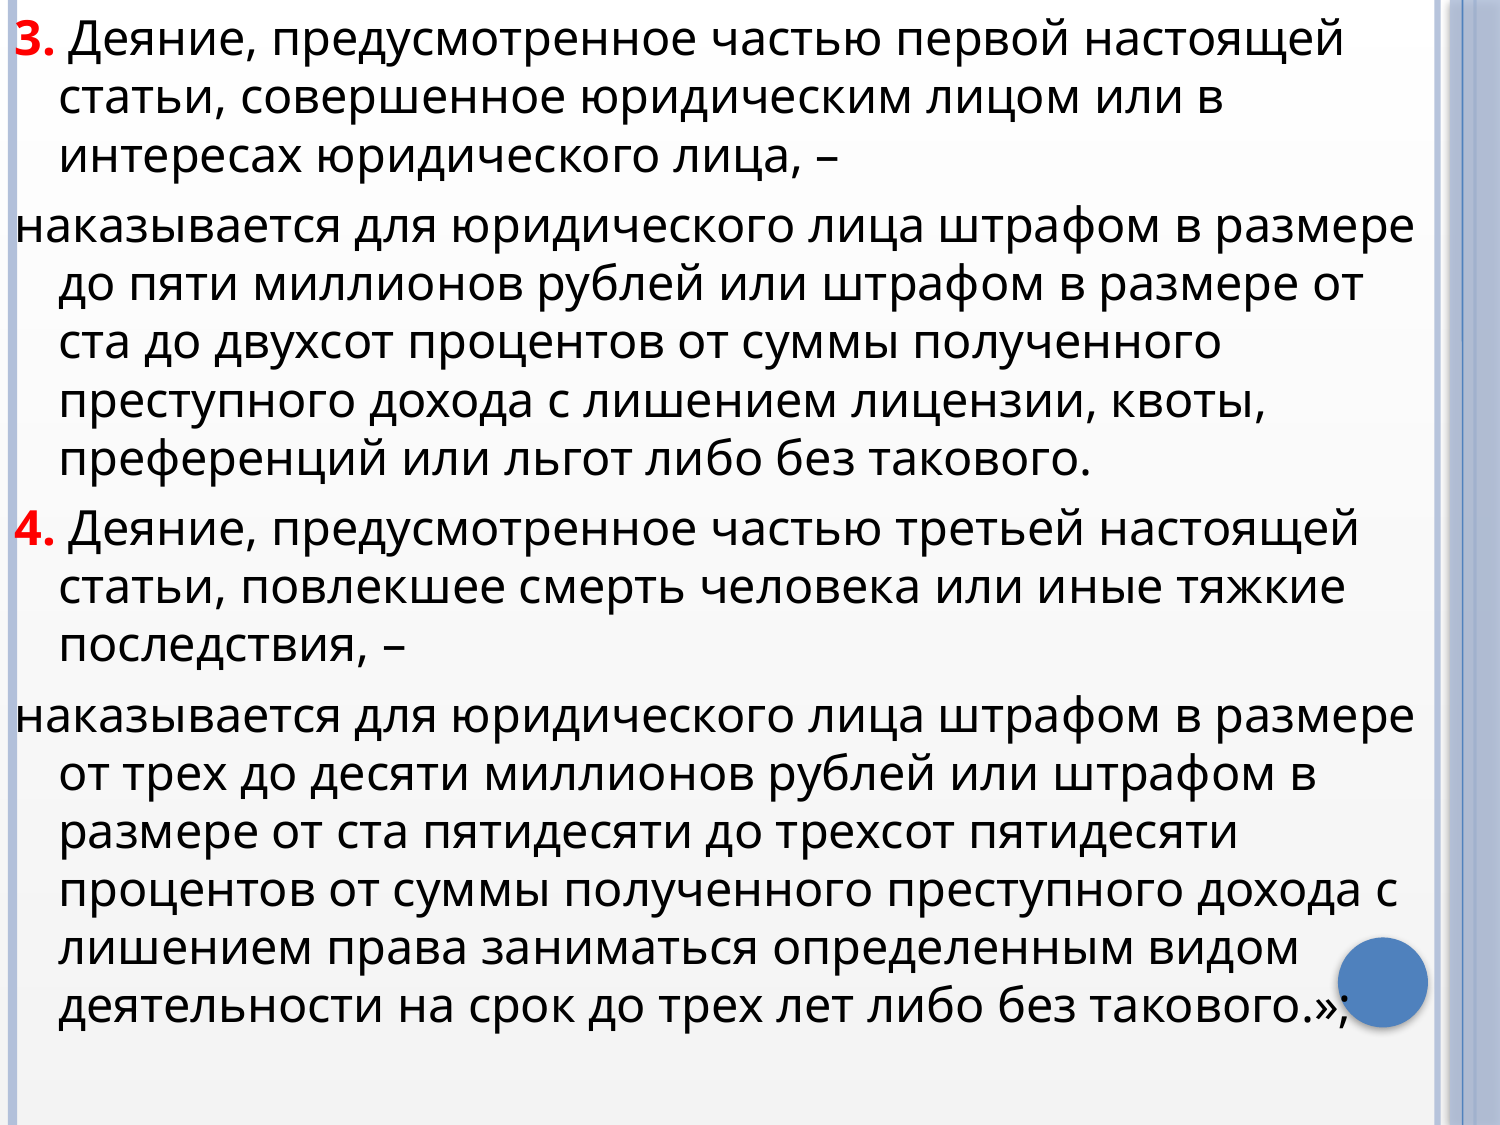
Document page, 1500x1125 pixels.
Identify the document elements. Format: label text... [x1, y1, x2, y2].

list 3. Деяние, предусмотренное частью первой настоящей статьи, совершенное юридическим лицом или в интересах юридического лица, – наказывается для юридического лица штрафом в размере до пяти миллионов рублей или штрафом в размере от ста до двухсот процентов от суммы полученного преступного дохода с лишением лицензии, квоты, преференций или льгот либо без такового. 4. Деяние, предусмотренное частью третьей настоящей статьи, повлекшее смерть человека или иные тяжкие последствия, – наказывается для юридического лица штрафом в размере от трех до десяти миллионов рублей или штрафом в размере от ста пятидесяти до трехсот пятидесяти процентов от суммы полученного преступного дохода с лишением права заниматься определенным видом деятельности на срок до трех лет либо без такового.»; [0, 0, 1436, 1125]
